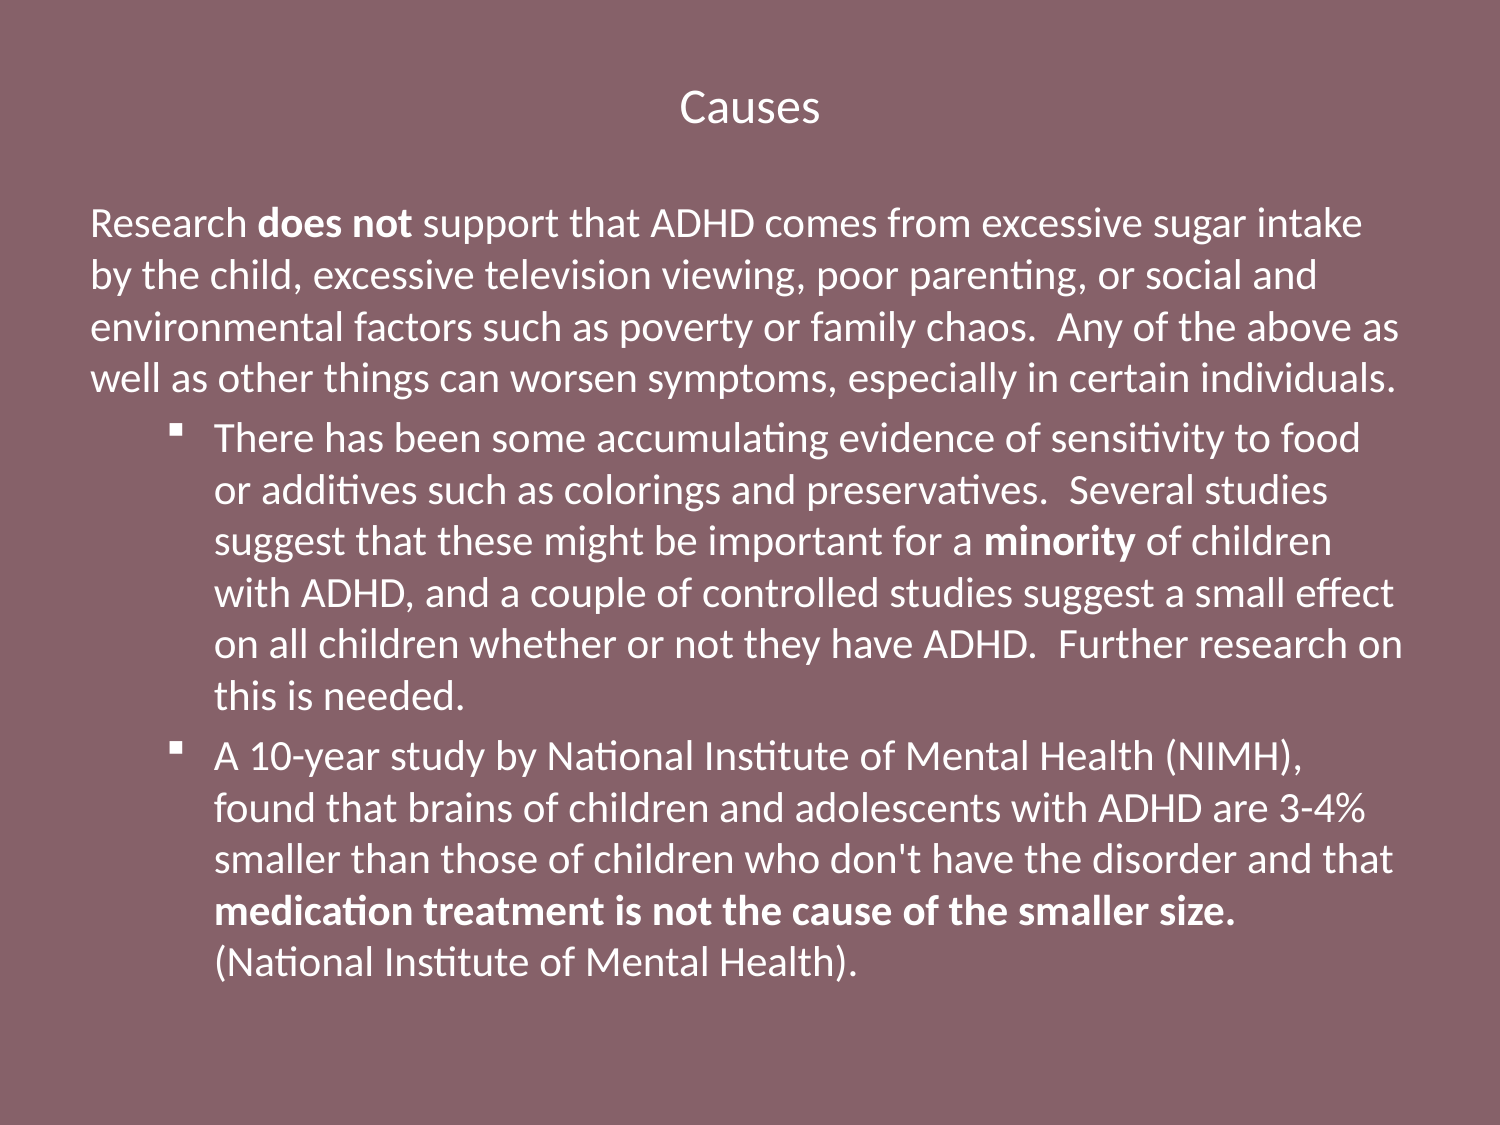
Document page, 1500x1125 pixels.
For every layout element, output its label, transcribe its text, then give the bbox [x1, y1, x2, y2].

list Research does not support that ADHD comes from excessive sugar intake by the child, excessive television viewing, poor parenting, or social and environmental factors such as poverty or family chaos. Any of the above as well as other things can worsen symptoms, especially in certain individuals. There has been some accumulating evidence of sensitivity to food or additives such as colorings and preservatives. Several studies suggest that these might be important for a minority of children with ADHD, and a couple of controlled studies suggest a small effect on all children whether or not they have ADHD. Further research on this is needed. A 10-year study by National Institute of Mental Health (NIMH), found that brains of children and adolescents with ADHD are 3-4% smaller than those of children who don't have the disorder and that medication treatment is not the cause of the smaller size. (National Institute of Mental Health). [75, 187, 1425, 1005]
title Causes [75, 45, 1425, 163]
